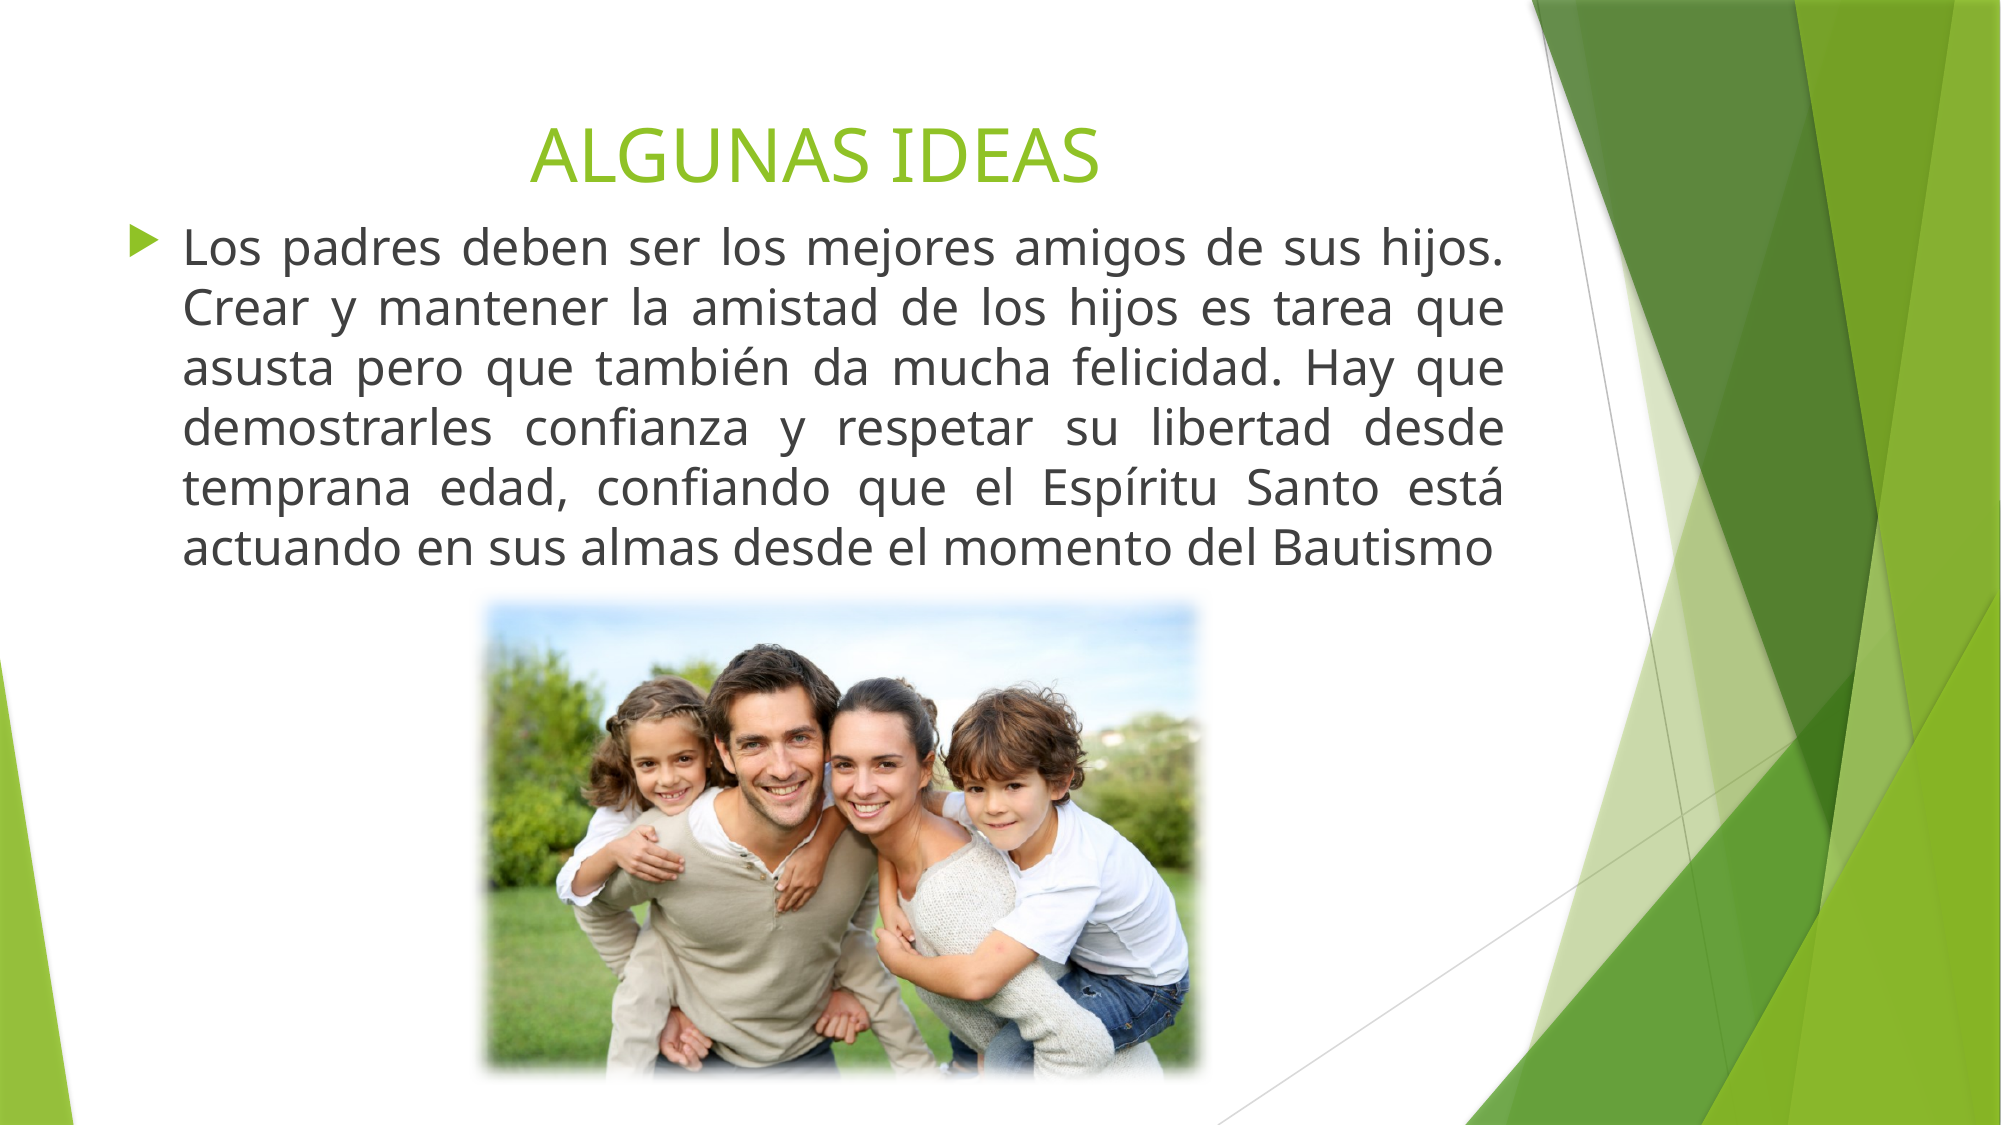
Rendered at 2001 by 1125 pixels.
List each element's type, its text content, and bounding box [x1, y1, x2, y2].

picture [468, 586, 1214, 1086]
title ALGUNAS IDEAS [111, 99, 1522, 208]
list Los padres deben ser los mejores amigos de sus hijos. Crear y mantener la amistad de los hijos es tarea que asusta pero que también da mucha felicidad. Hay que demostrarles confianza y respetar su libertad desde temprana edad, confiando que el Espíritu Santo está actuando en sus almas desde el momento del Bautismo [111, 208, 1522, 845]
